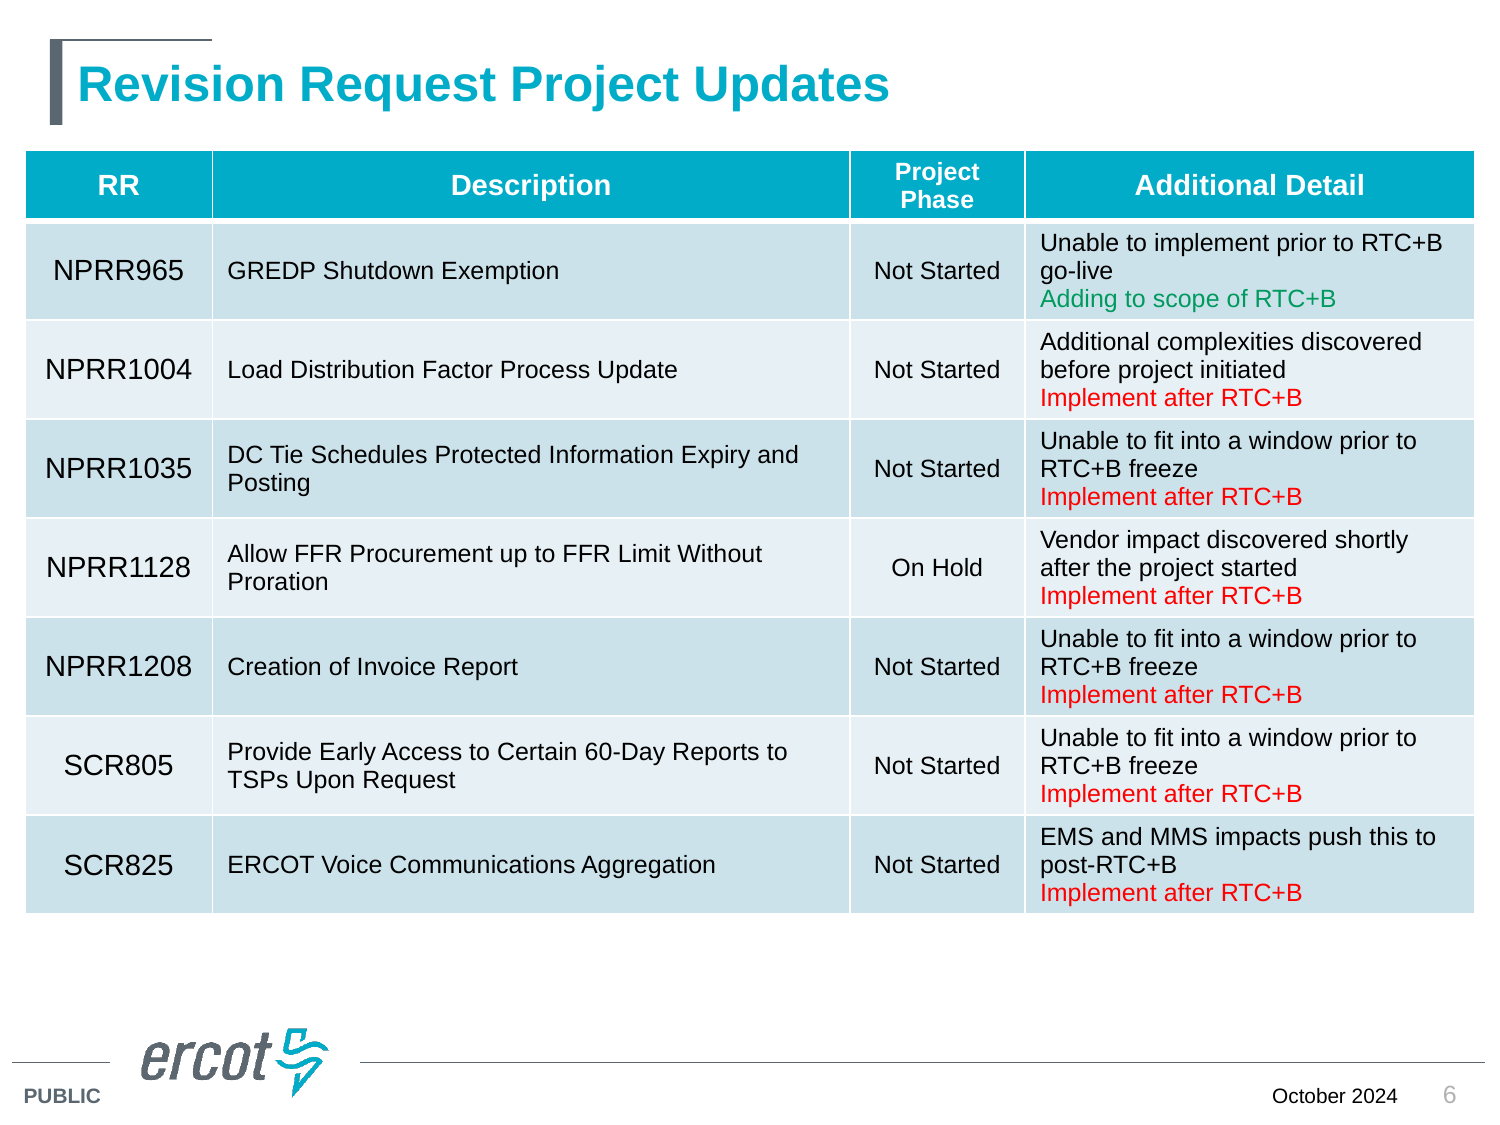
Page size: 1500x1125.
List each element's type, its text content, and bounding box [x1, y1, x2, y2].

table_cell Not Started [851, 618, 1024, 715]
table_cell Unable to implement prior to RTC+B go-live Adding to scope of RTC+B [1026, 224, 1474, 319]
table_cell EMS and MMS impacts push this to post-RTC+B Implement after RTC+B [1026, 816, 1474, 913]
table_cell SCR805 [26, 717, 212, 814]
table_header Project Phase [851, 151, 1024, 218]
table_cell SCR825 [26, 816, 212, 913]
table_cell NPRR1035 [26, 420, 212, 517]
table_cell Provide Early Access to Certain 60-Day Reports to TSPs Upon Request [213, 717, 849, 814]
table_cell Allow FFR Procurement up to FFR Limit Without Proration [213, 519, 849, 616]
table_cell Not Started [851, 816, 1024, 913]
table_cell NPRR1004 [26, 321, 212, 418]
table_cell Load Distribution Factor Process Update [213, 321, 849, 418]
title Revision Request Project Updates [62, 44, 1000, 130]
table_cell DC Tie Schedules Protected Information Expiry and Posting [213, 420, 849, 517]
table_header Description [213, 151, 849, 218]
table_cell Unable to fit into a window prior to RTC+B freeze Implement after RTC+B [1026, 420, 1474, 517]
table_cell On Hold [851, 519, 1024, 616]
table_cell Unable to fit into a window prior to RTC+B freeze Implement after RTC+B [1026, 618, 1474, 715]
table_cell NPRR1208 [26, 618, 212, 715]
table_cell NPRR1128 [26, 519, 212, 616]
table_cell ERCOT Voice Communications Aggregation [213, 816, 849, 913]
table_cell Not Started [851, 321, 1024, 418]
table_cell Not Started [851, 420, 1024, 517]
table_cell Vendor impact discovered shortly after the project started Implement after RTC+B [1026, 519, 1474, 616]
table_cell Not Started [851, 224, 1024, 319]
table_cell Not Started [851, 717, 1024, 814]
table_cell NPRR965 [26, 224, 212, 319]
slide_number 6 [1412, 1076, 1488, 1112]
picture [137, 1024, 332, 1100]
table_cell GREDP Shutdown Exemption [213, 224, 849, 319]
table_cell Unable to fit into a window prior to RTC+B freeze Implement after RTC+B [1026, 717, 1474, 814]
table_header RR [26, 151, 212, 218]
table_header Additional Detail [1026, 151, 1474, 218]
table_cell Creation of Invoice Report [213, 618, 849, 715]
table_cell Additional complexities discovered before project initiated Implement after RTC+B [1026, 321, 1474, 418]
